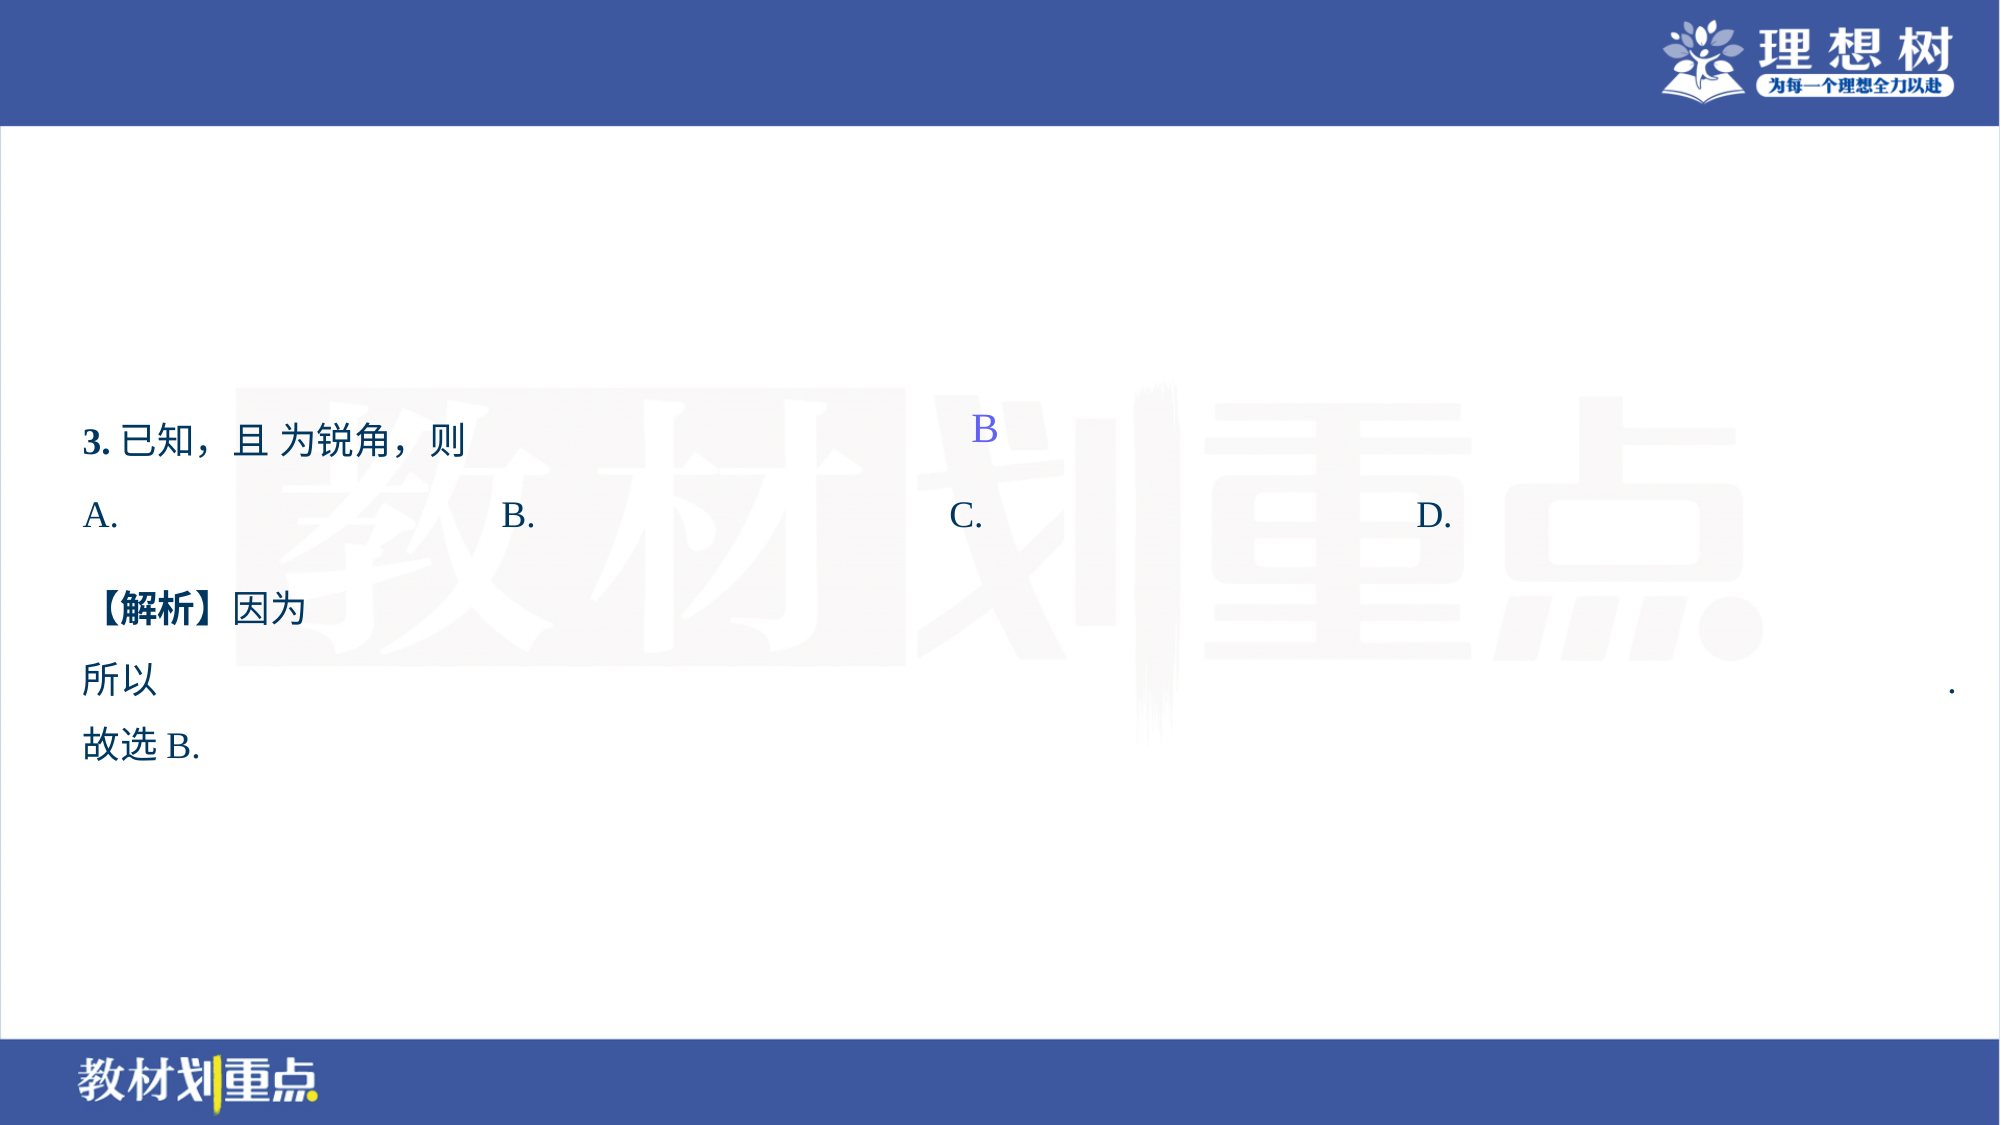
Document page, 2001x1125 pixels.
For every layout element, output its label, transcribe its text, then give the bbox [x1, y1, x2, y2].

text_box B [956, 398, 1015, 449]
picture [0, 0, 2000, 1125]
